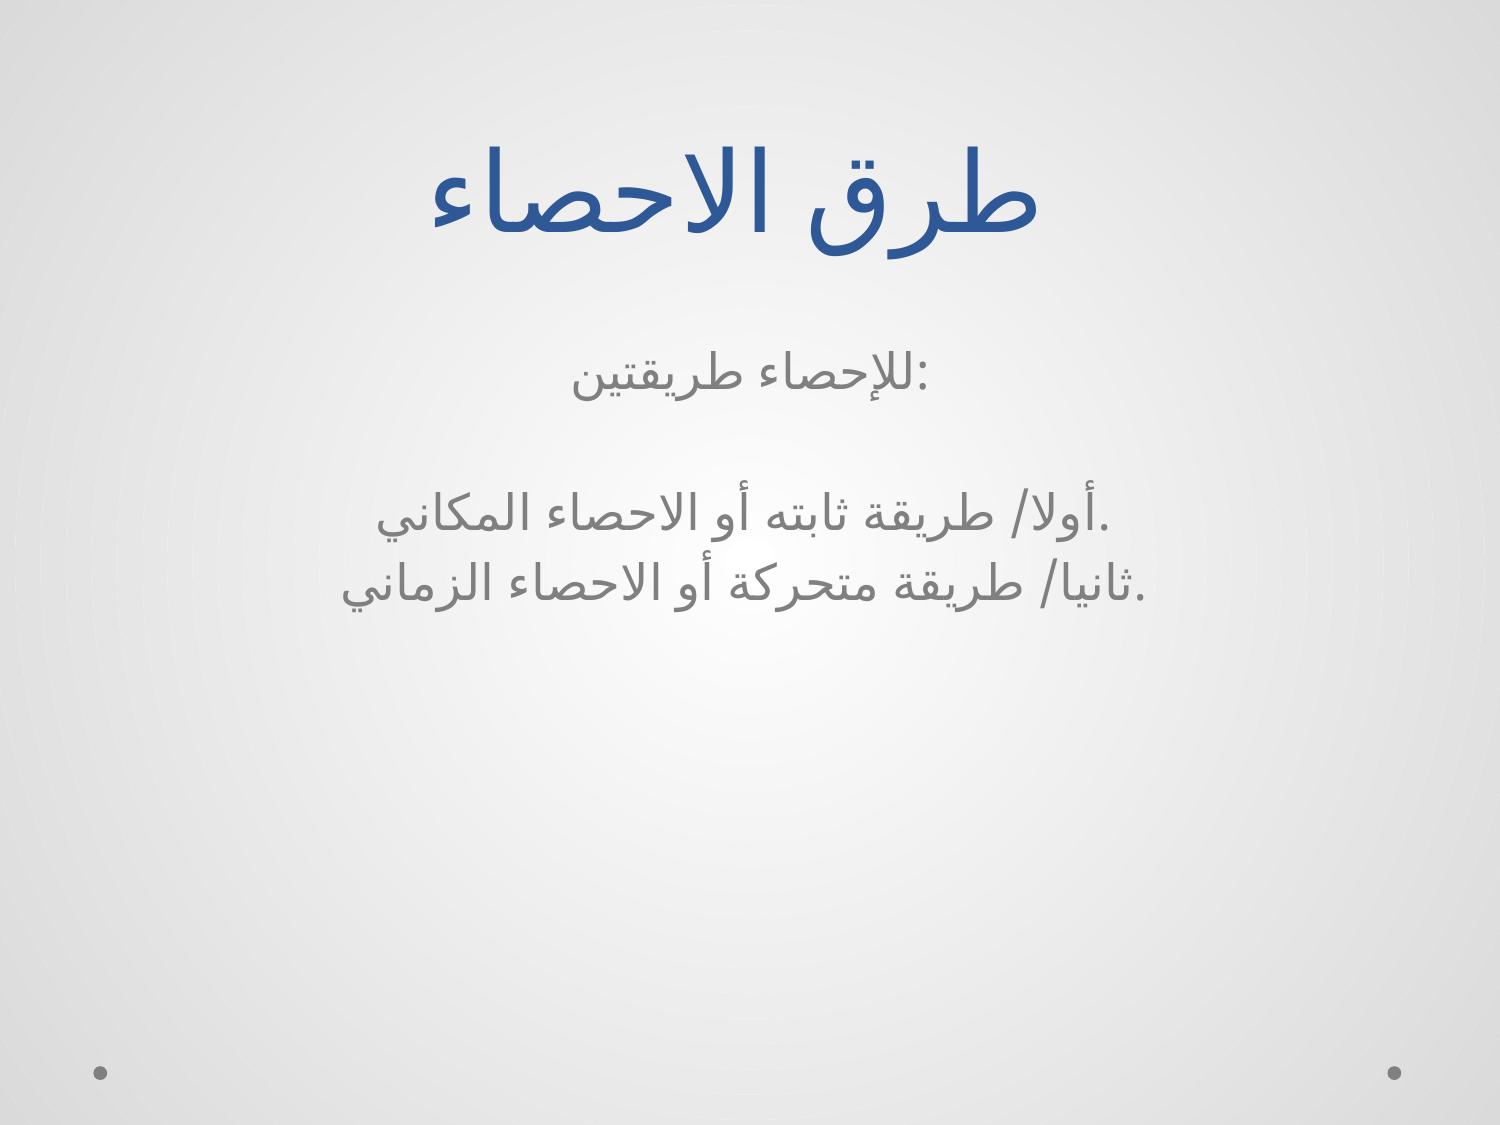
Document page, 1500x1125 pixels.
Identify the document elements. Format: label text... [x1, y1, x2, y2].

title طرق الاحصاء [75, 0, 1425, 262]
list للإحصاء طريقتين: أولا/ طريقة ثابته أو الاحصاء المكاني. ثانيا/ طريقة متحركة أو الاحصاء الزماني. [75, 262, 1425, 1005]
